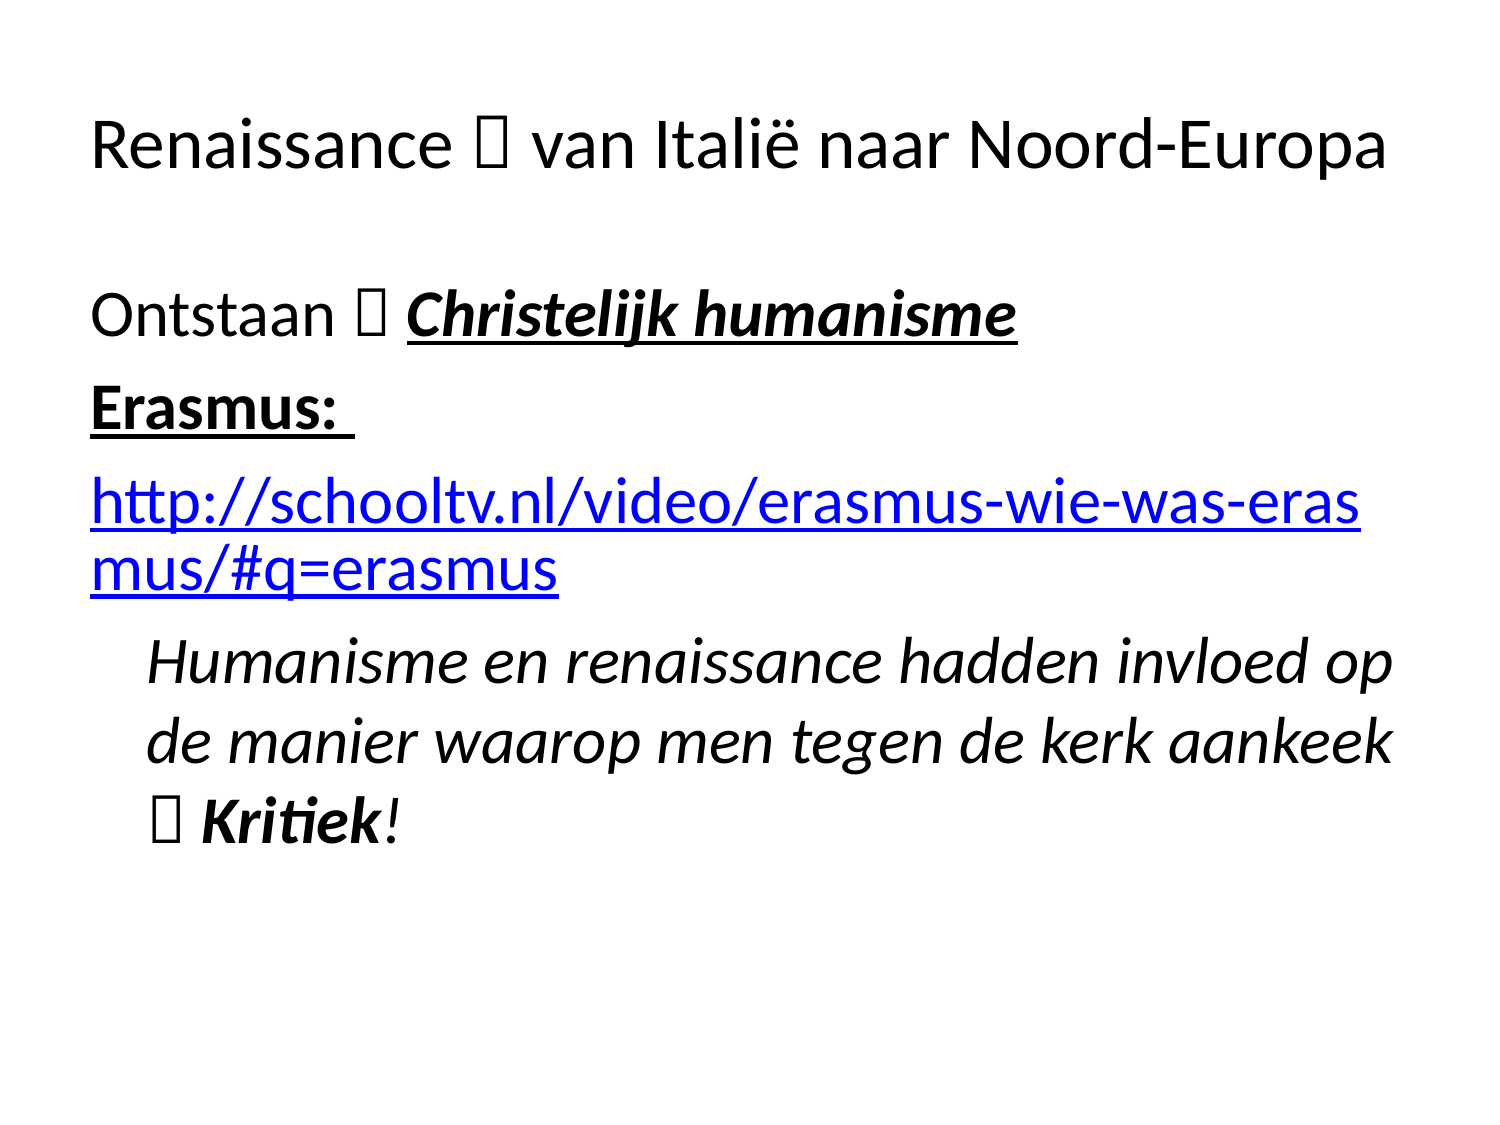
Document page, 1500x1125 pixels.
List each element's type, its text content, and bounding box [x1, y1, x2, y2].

title Renaissance  van Italië naar Noord-Europa [75, 45, 1425, 233]
list Ontstaan  Christelijk humanisme Erasmus: http://schooltv.nl/video/erasmus-wie-was-erasmus/#q=erasmus Humanisme en renaissance hadden invloed op de manier waarop men tegen de kerk aankeek  Kritiek! [75, 262, 1425, 1005]
